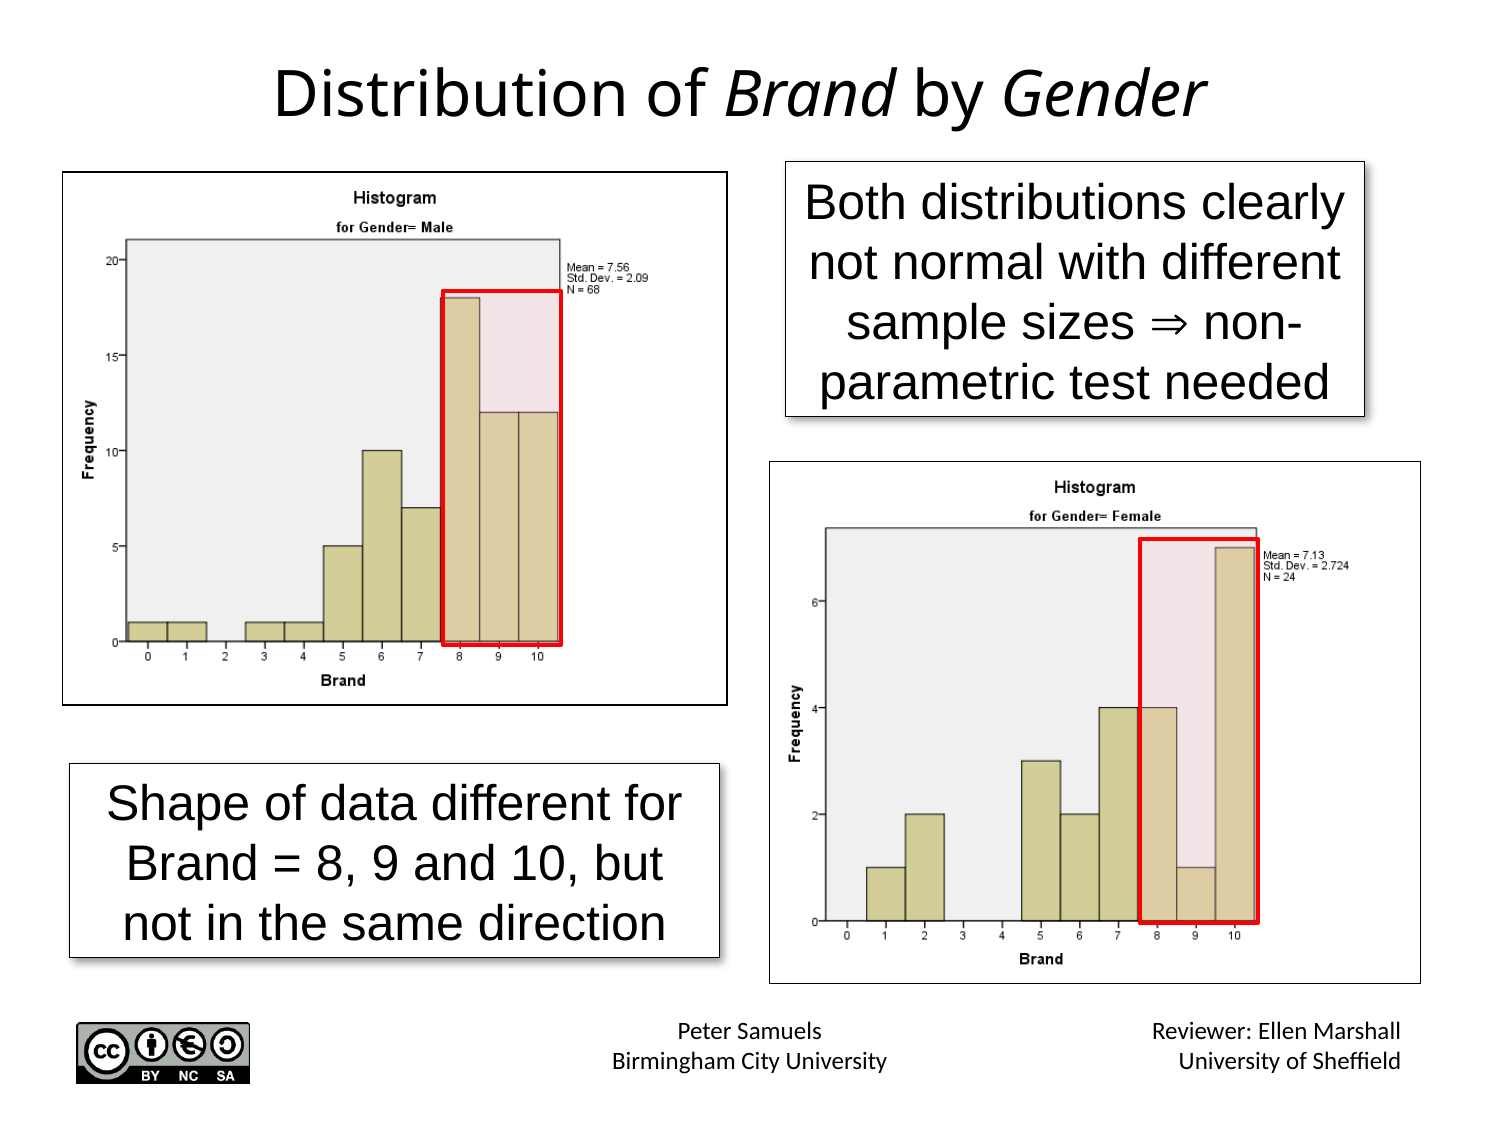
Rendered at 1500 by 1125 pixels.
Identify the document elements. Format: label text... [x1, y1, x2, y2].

title Distribution of Brand by Gender [64, 45, 1415, 138]
text_box Peter Samuels Birmingham City University [549, 1007, 951, 1083]
picture [62, 172, 727, 705]
text_box Reviewer: Ellen Marshall University of Sheffield [1038, 1007, 1417, 1083]
text_box Both distributions clearly not normal with different sample sizes  non-parametric test needed [785, 161, 1365, 417]
picture [76, 1022, 251, 1084]
picture [770, 462, 1421, 984]
text_box Shape of data different for Brand = 8, 9 and 10, but not in the same direction [69, 763, 720, 958]
